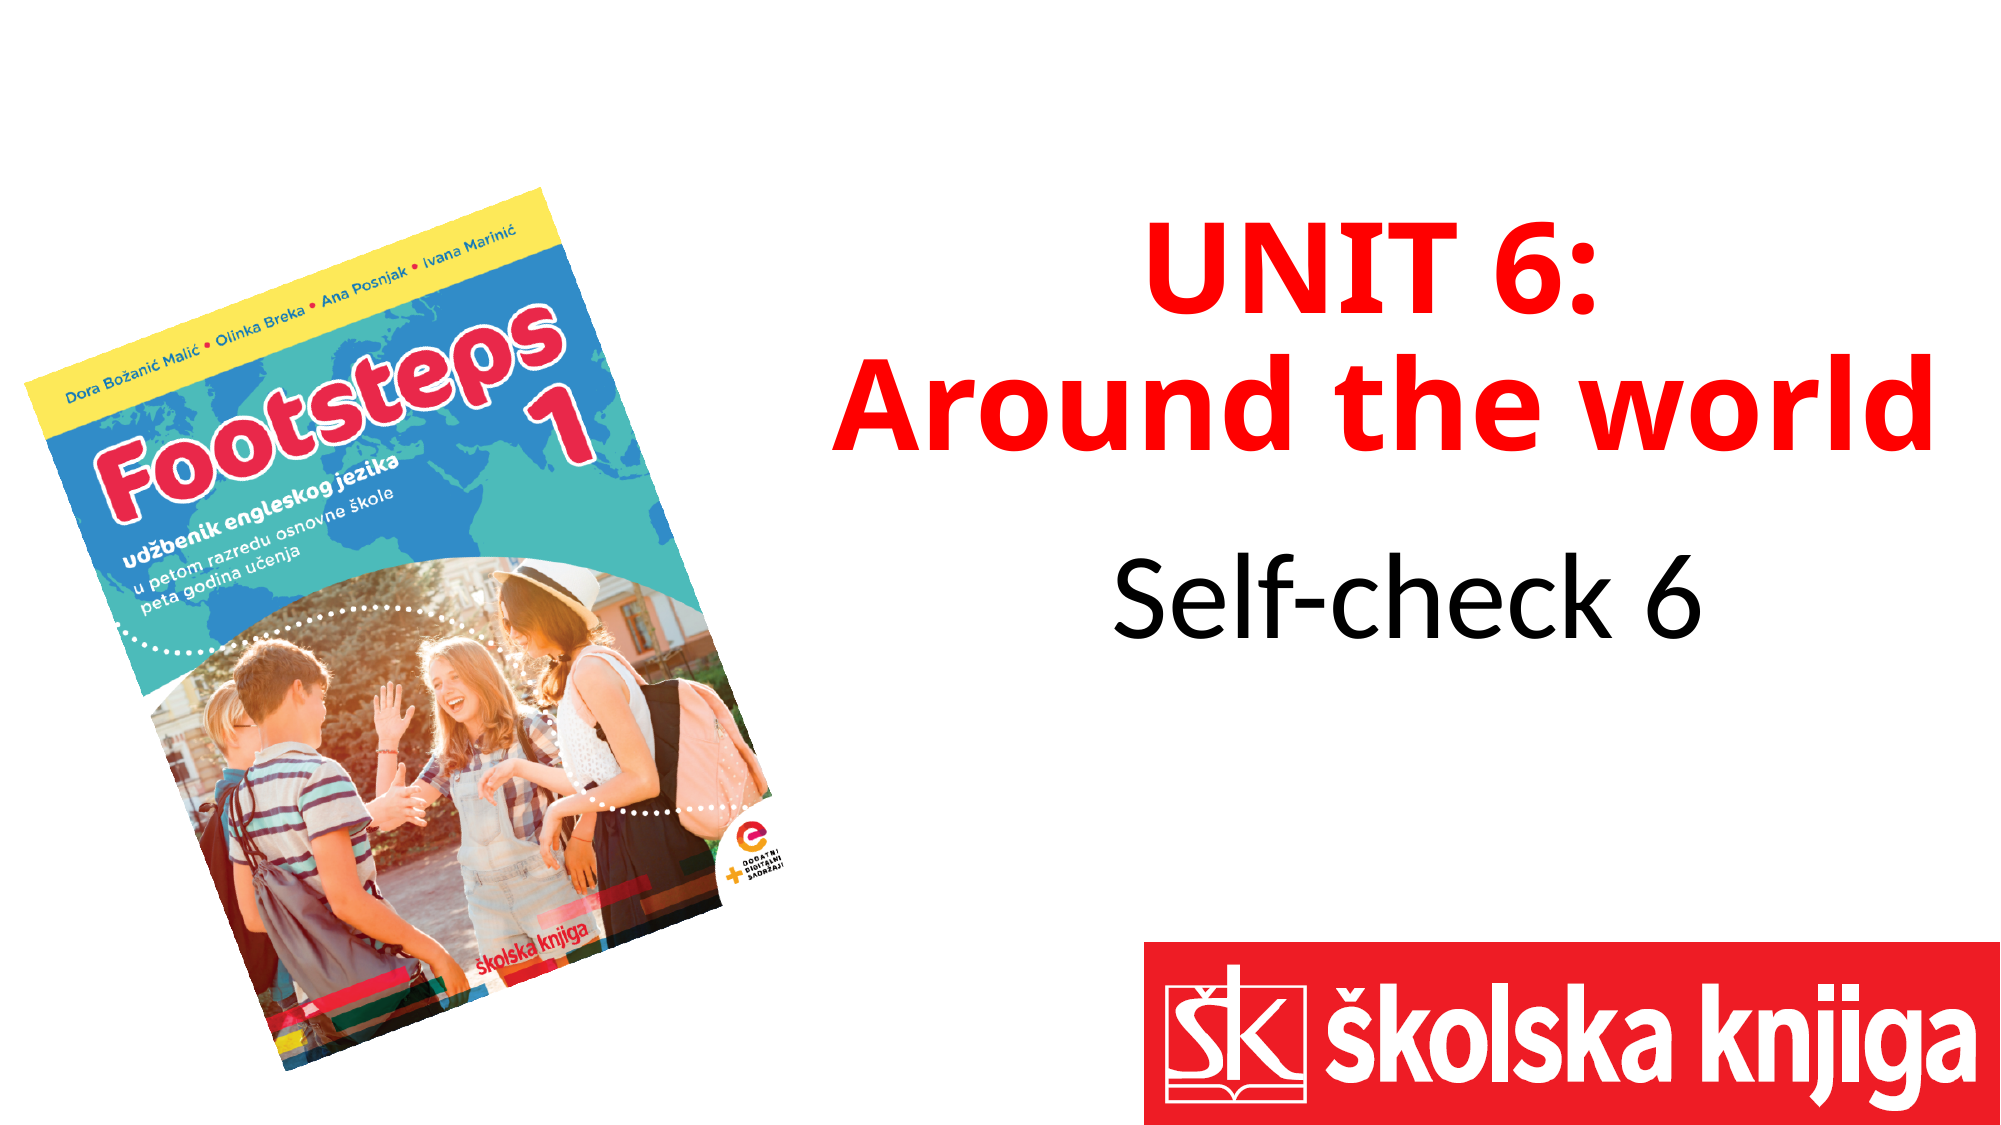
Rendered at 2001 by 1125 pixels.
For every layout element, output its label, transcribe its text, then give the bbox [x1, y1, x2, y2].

subtitle Self-check 6 [689, 525, 2000, 797]
picture [1144, 942, 2000, 1125]
title UNIT 6: Around the world [801, 67, 1973, 485]
picture [24, 188, 801, 1071]
